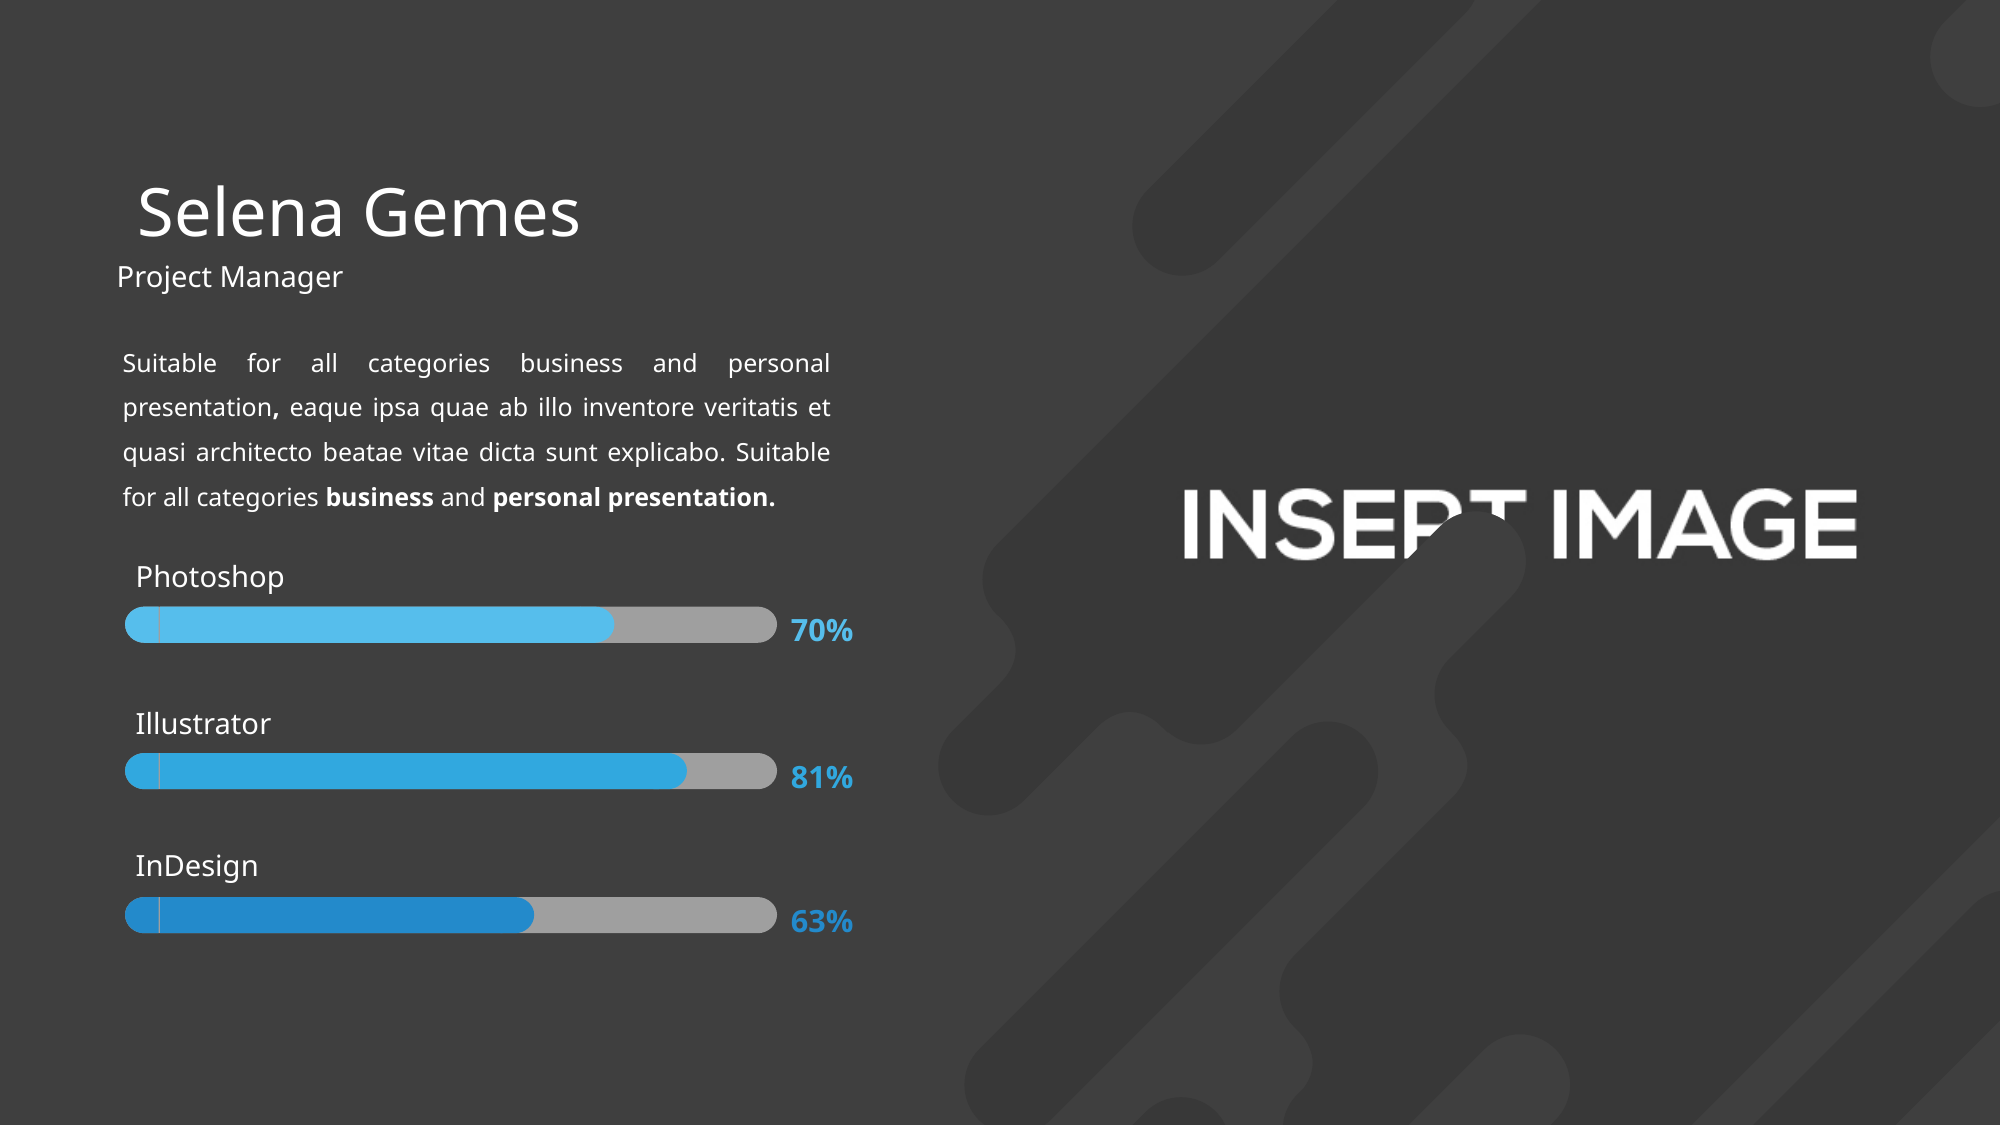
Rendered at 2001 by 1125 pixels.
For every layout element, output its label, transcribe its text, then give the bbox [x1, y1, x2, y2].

text_box 70% [775, 603, 869, 656]
text_box [535, 897, 775, 934]
text_box 81% [775, 750, 869, 802]
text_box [125, 606, 615, 643]
text_box Selena Gemes [132, 172, 588, 257]
text_box Suitable for all categories business and personal presentation, eaque ipsa quae ab illo inventore veritatis et quasi architecto beatae vitae dicta sunt explicabo. Suitable for all categories business and personal presentation. [122, 332, 832, 512]
text_box Project Manager [110, 245, 350, 299]
text_box [688, 753, 775, 790]
text_box [615, 606, 775, 643]
text_box InDesign [120, 840, 459, 890]
picture [884, 0, 2000, 1125]
text_box Illustrator [120, 697, 459, 748]
text_box Photoshop [120, 551, 459, 602]
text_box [125, 752, 688, 790]
text_box 63% [775, 894, 869, 946]
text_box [125, 897, 535, 934]
